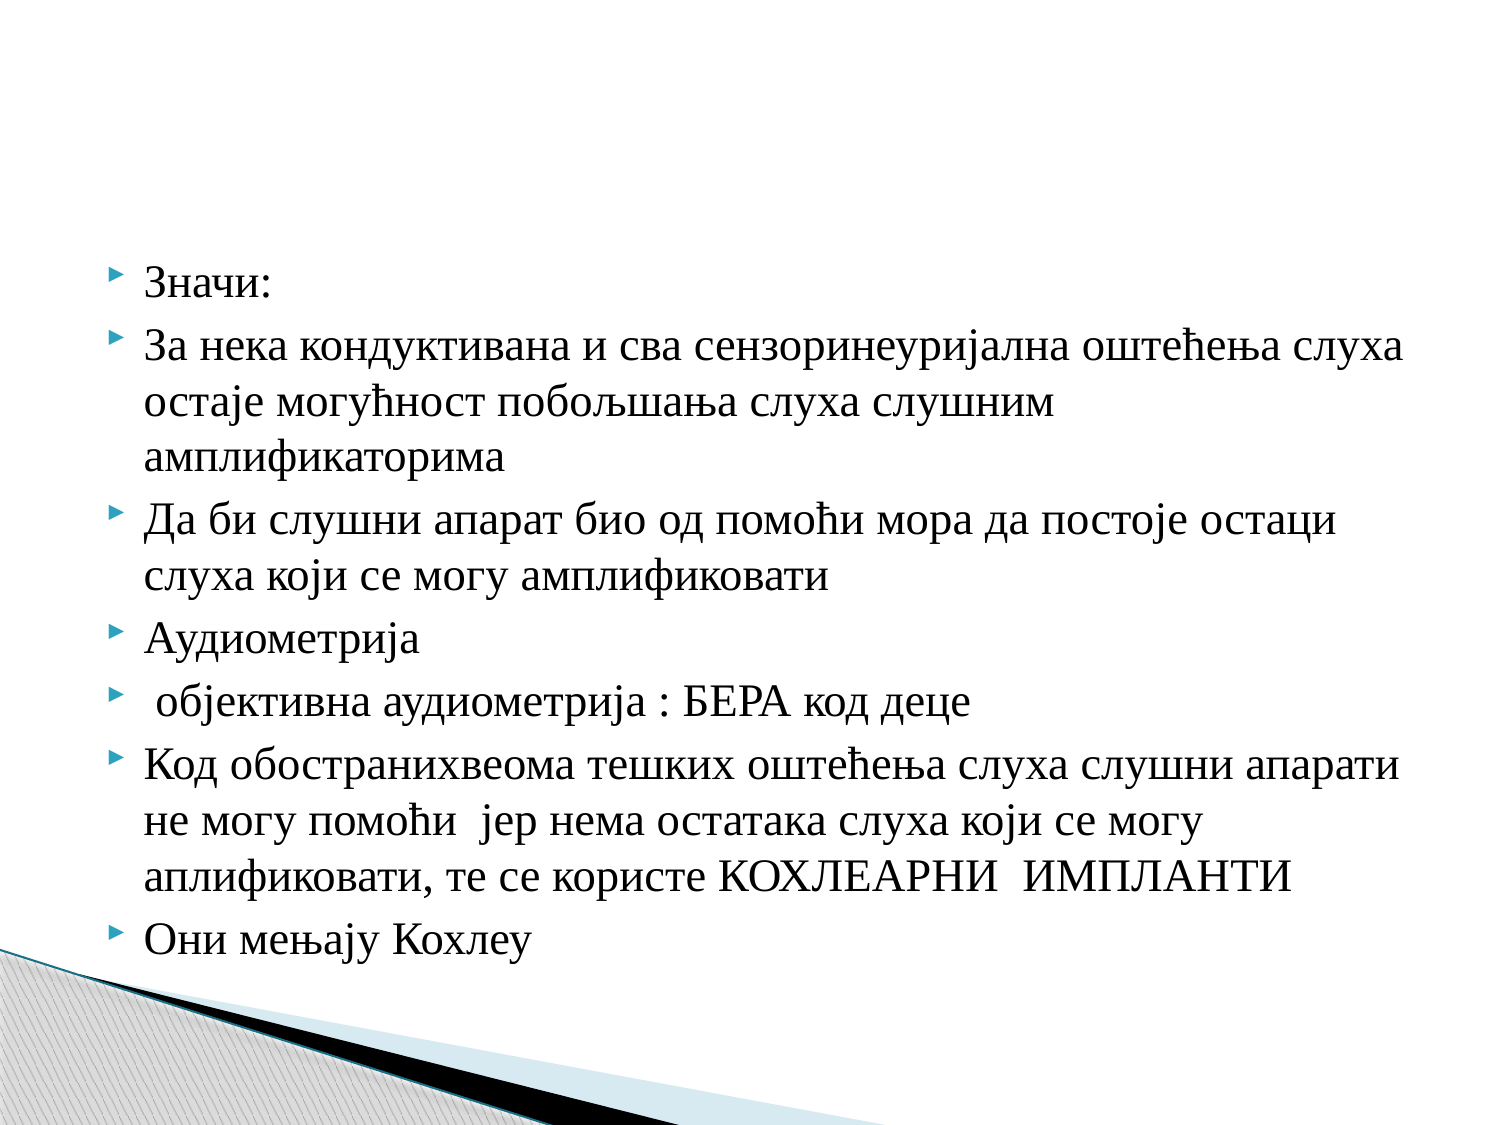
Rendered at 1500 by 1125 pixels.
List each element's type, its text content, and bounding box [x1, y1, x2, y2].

list Значи: За нека кондуктивана и сва сензоринеуријална оштећења слуха остаје могућност побољшања слуха слушним амплификаторима Да би слушни апарат био од помоћи мора да постоје остаци слуха који се могу амплификовати Аудиометрија објективна аудиометрија : БЕРА код деце Код обостранихвеома тешких оштећења слуха слушни апарати не могу помоћи јер нема остатака слуха који се могу аплификовати, те се користе КОХЛЕАРНИ ИМПЛАНТИ Они мењају Кохлеу [74, 242, 1426, 986]
